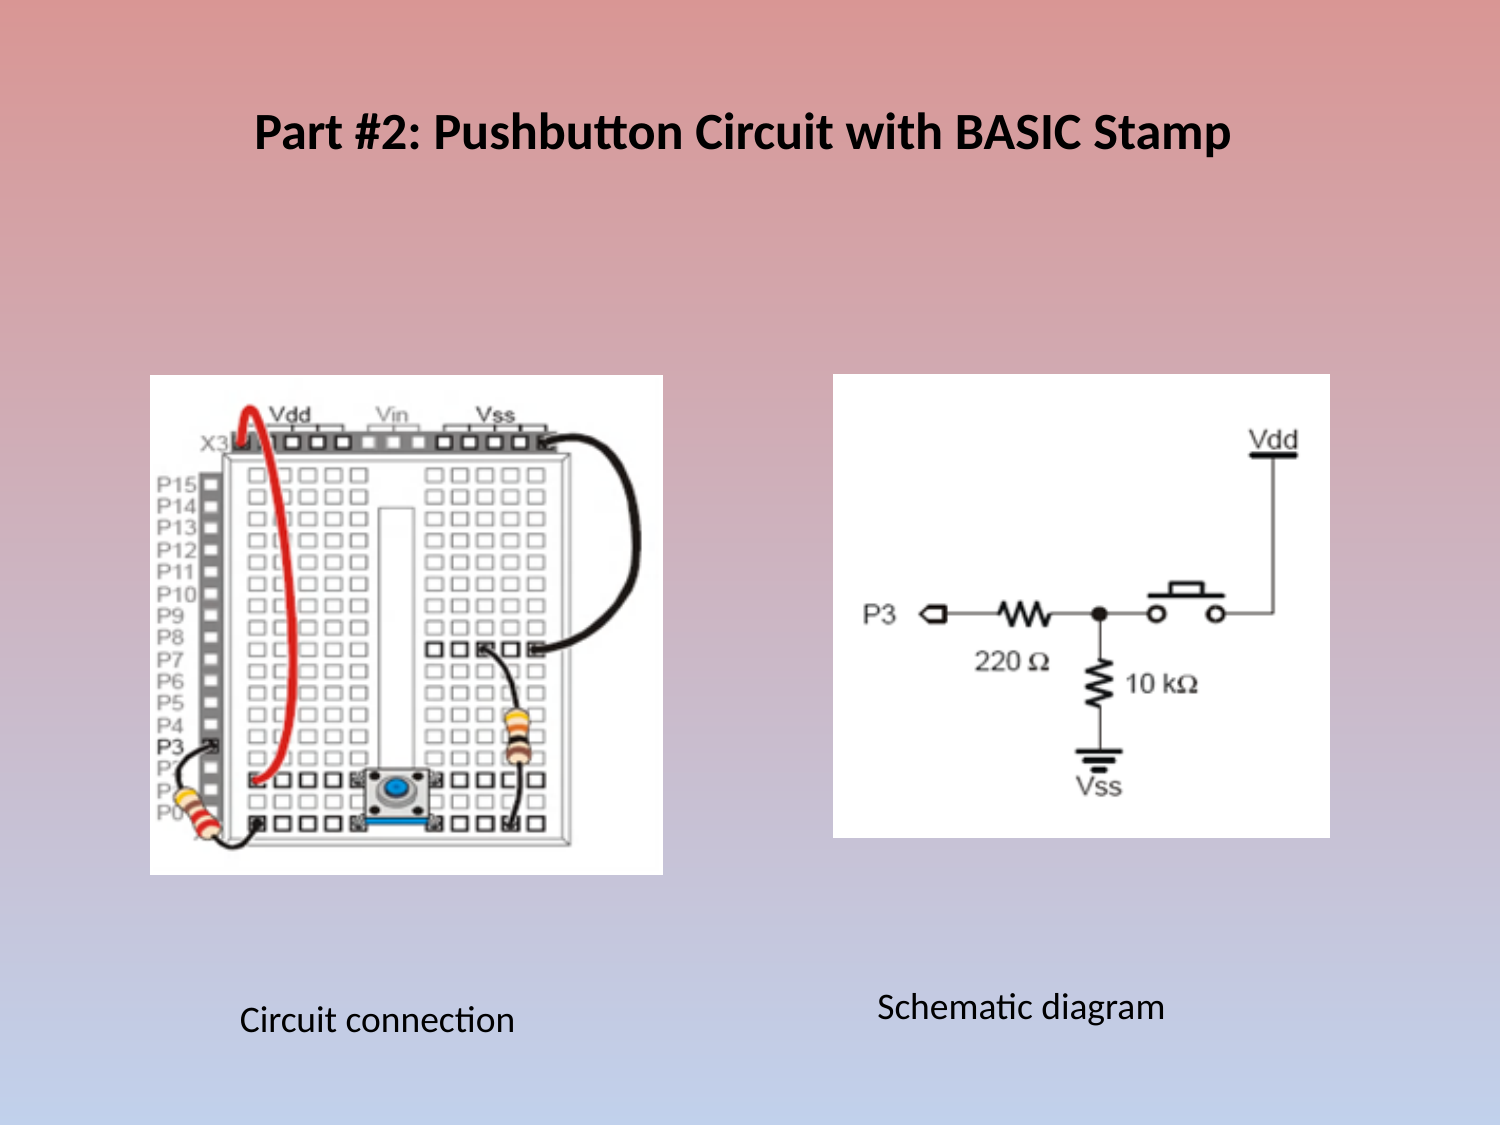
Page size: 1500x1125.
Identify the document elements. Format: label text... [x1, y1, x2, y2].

title Part #2: Pushbutton Circuit with BASIC Stamp [62, 0, 1425, 233]
text_box Schematic diagram [862, 974, 1300, 1035]
picture [833, 374, 1330, 838]
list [149, 374, 663, 876]
text_box Circuit connection [224, 987, 600, 1048]
